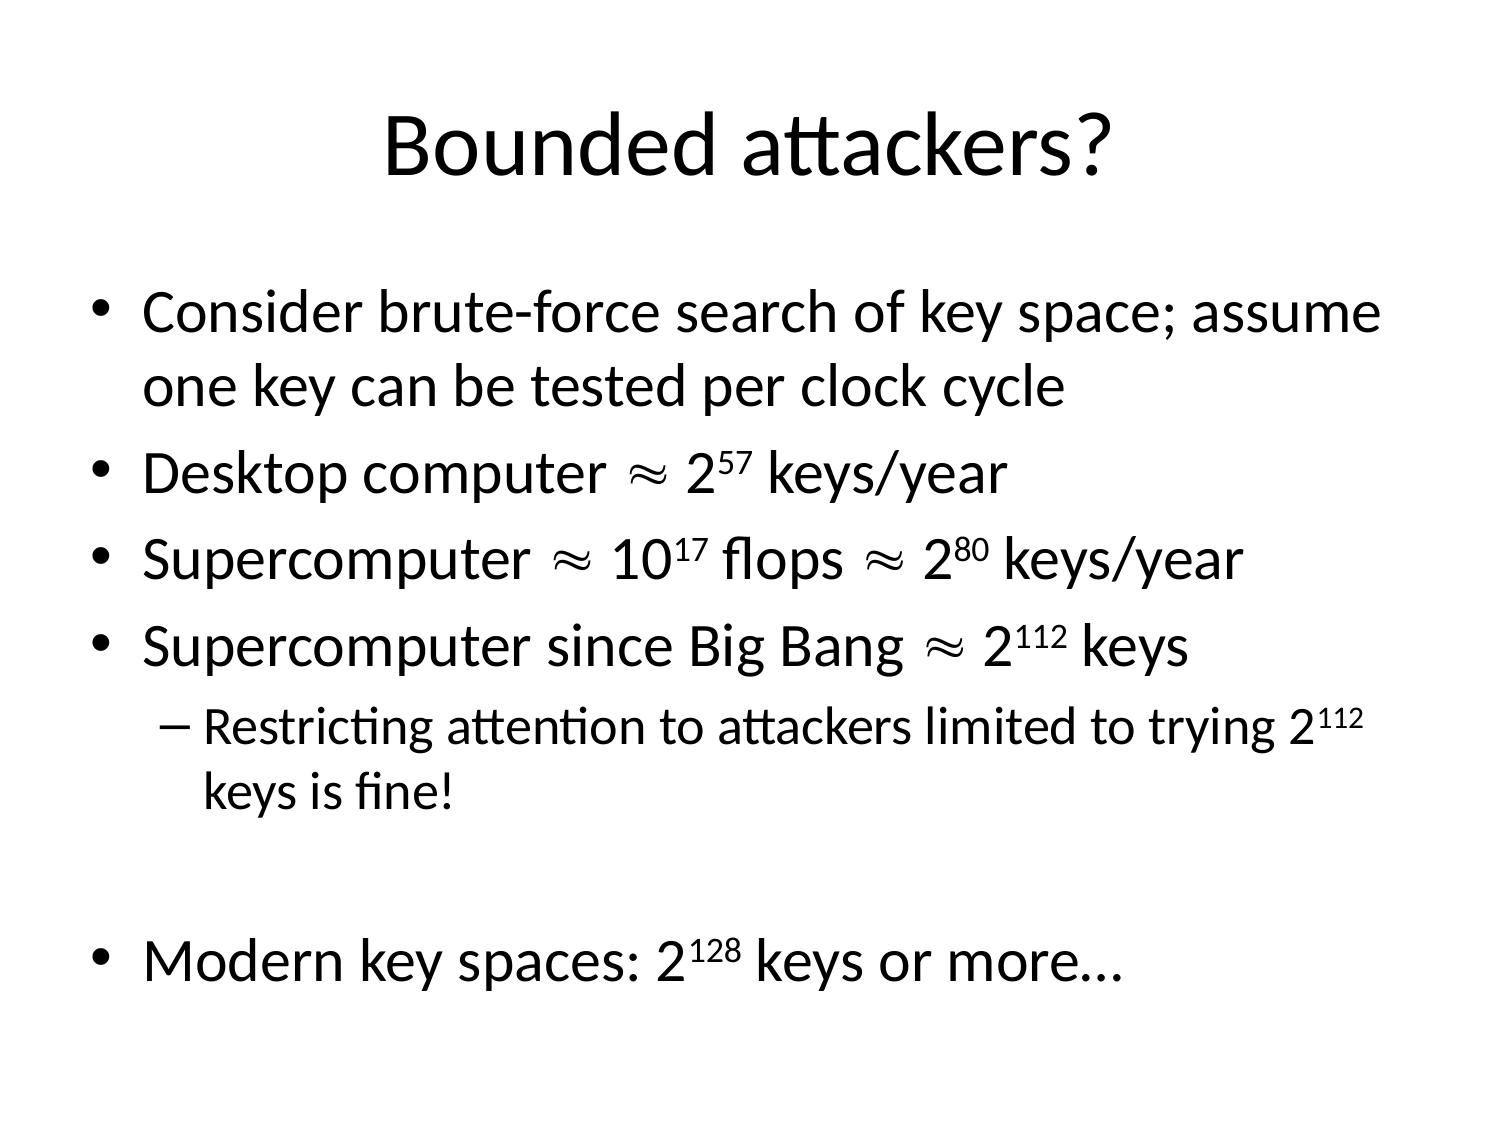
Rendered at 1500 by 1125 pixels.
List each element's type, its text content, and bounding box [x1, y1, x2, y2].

title Bounded attackers? [75, 45, 1425, 233]
list Consider brute-force search of key space; assume one key can be tested per clock cycle Desktop computer  257 keys/year Supercomputer  1017 flops  280 keys/year Supercomputer since Big Bang  2112 keys Restricting attention to attackers limited to trying 2112 keys is fine! Modern key spaces: 2128 keys or more… [75, 262, 1425, 1005]
